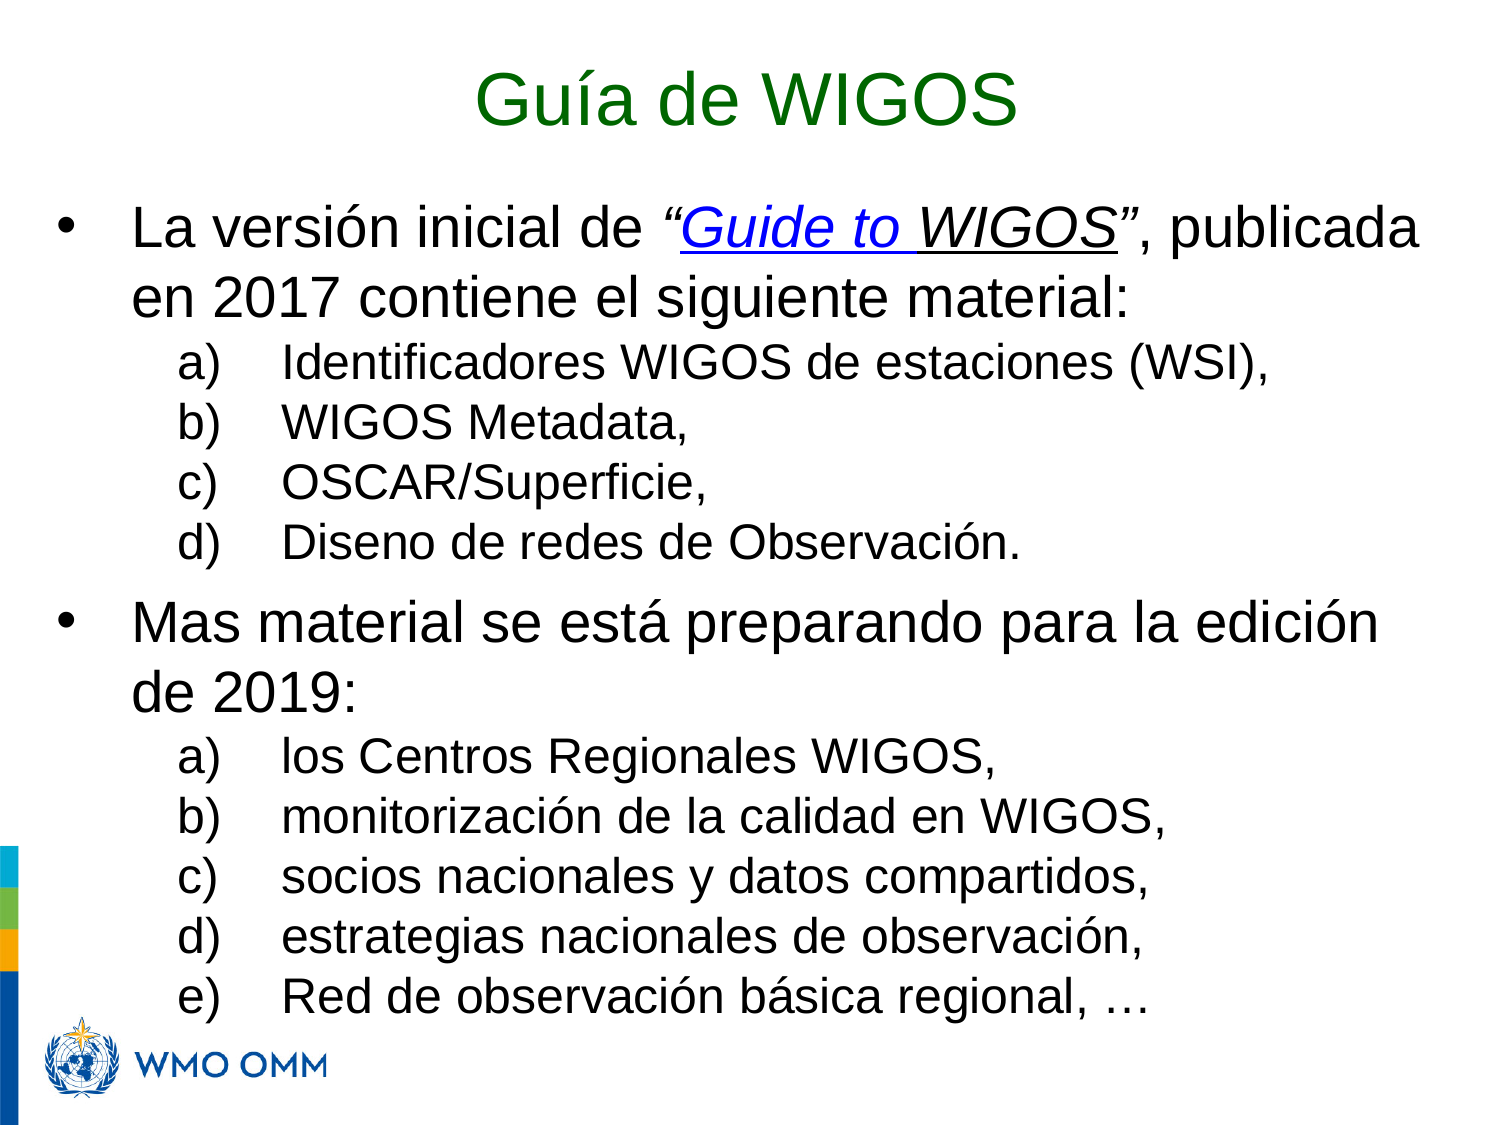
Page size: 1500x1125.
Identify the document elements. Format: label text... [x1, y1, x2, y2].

list La versión inicial de “Guide to WIGOS”, publicada en 2017 contiene el siguiente material: Identificadores WIGOS de estaciones (WSI), WIGOS Metadata, OSCAR/Superficie, Diseno de redes de Observación. Mas material se está preparando para la edición de 2019: los Centros Regionales WIGOS, monitorización de la calidad en WIGOS, socios nacionales y datos compartidos, estrategias nacionales de observación, Red de observación básica regional, … [41, 182, 1470, 1047]
picture [0, 845, 327, 1125]
title Guía de WIGOS [43, 30, 1473, 161]
